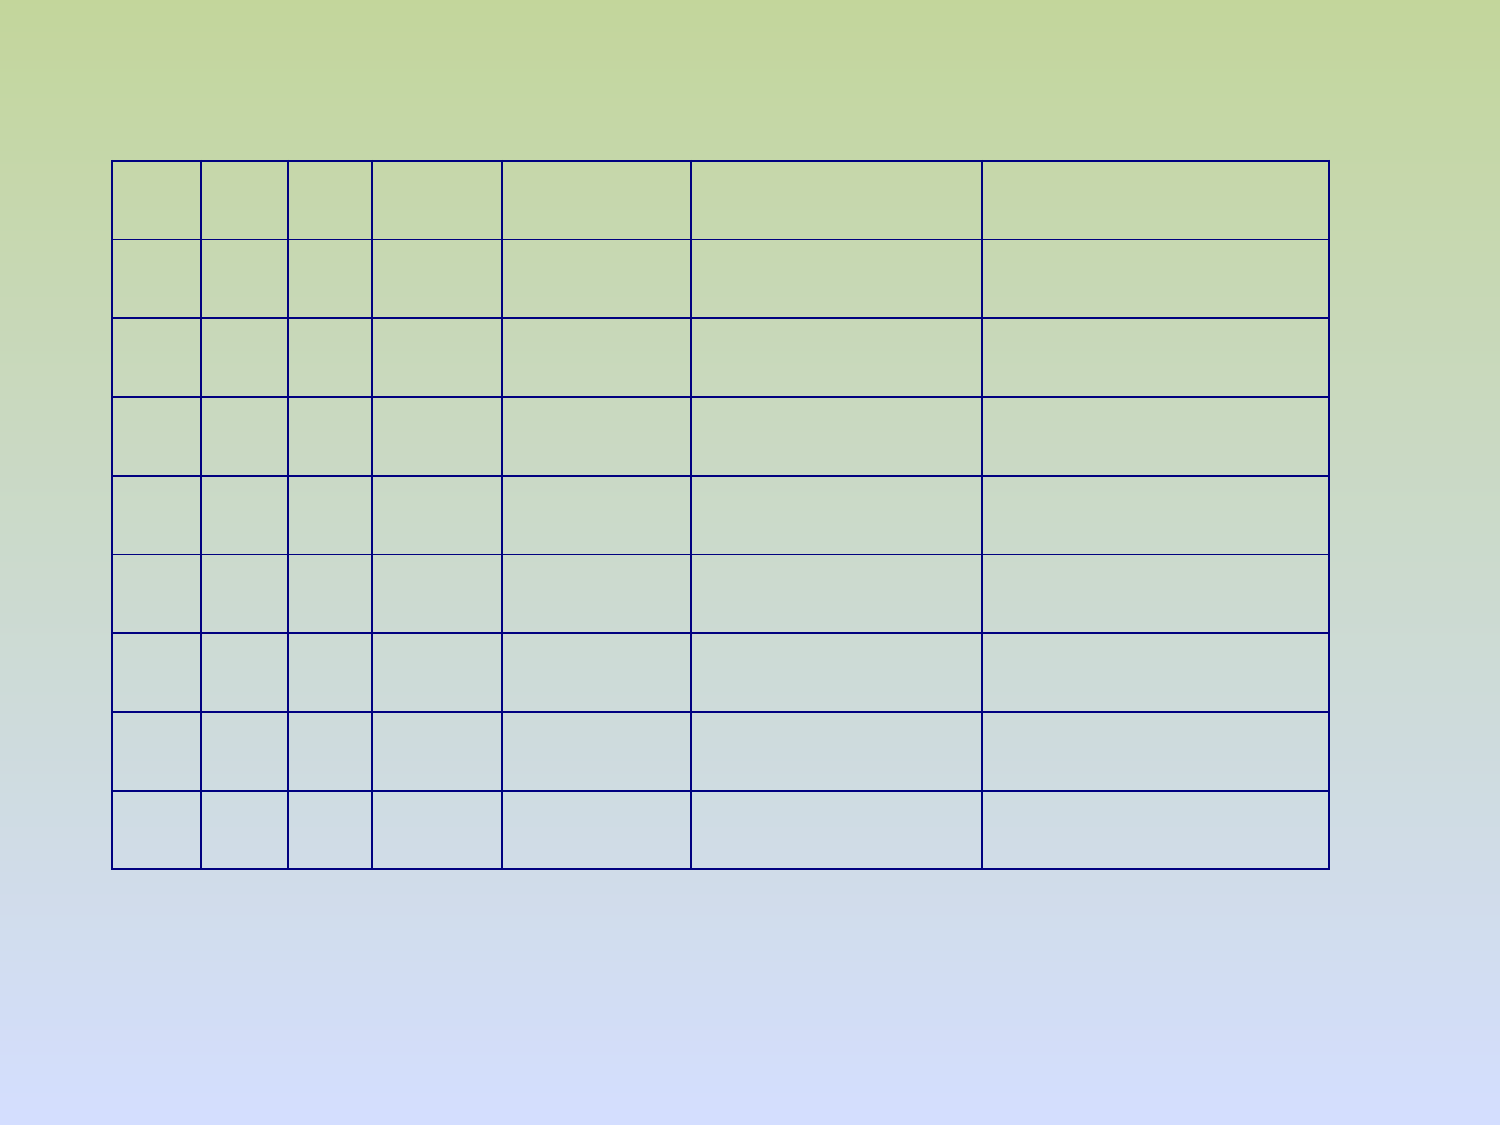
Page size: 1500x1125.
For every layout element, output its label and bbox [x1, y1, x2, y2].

table_cell [692, 555, 981, 632]
table_cell [202, 713, 287, 790]
table_cell [983, 634, 1328, 711]
table_cell [692, 398, 981, 475]
table_cell [692, 240, 981, 317]
table_cell [289, 319, 371, 396]
table_cell [202, 634, 287, 711]
table_cell [373, 240, 501, 317]
table_cell [373, 477, 501, 554]
table_cell [373, 555, 501, 632]
table_cell [113, 477, 200, 554]
table_cell [983, 319, 1328, 396]
table_header [373, 162, 501, 239]
table_cell [289, 634, 371, 711]
table_cell [692, 319, 981, 396]
table_cell [983, 477, 1328, 554]
table_header [503, 162, 690, 239]
table_cell [503, 398, 690, 475]
table_cell [983, 555, 1328, 632]
table_cell [202, 555, 287, 632]
table_header [202, 162, 287, 239]
table_header [692, 162, 981, 239]
table_cell [373, 398, 501, 475]
table_cell [692, 792, 981, 868]
table_cell [289, 398, 371, 475]
table_cell [503, 713, 690, 790]
table_cell [983, 792, 1328, 868]
table_cell [289, 713, 371, 790]
table_header [289, 162, 371, 239]
table_cell [202, 240, 287, 317]
table_cell [289, 240, 371, 317]
table_cell [202, 792, 287, 868]
table_cell [983, 398, 1328, 475]
table_cell [113, 713, 200, 790]
table_header [983, 162, 1328, 239]
table_cell [692, 713, 981, 790]
table_cell [373, 792, 501, 868]
table_cell [113, 555, 200, 632]
table_cell [503, 477, 690, 554]
table_cell [503, 792, 690, 868]
table_cell [202, 398, 287, 475]
table_cell [692, 477, 981, 554]
table_cell [289, 477, 371, 554]
table_cell [202, 319, 287, 396]
table_cell [692, 634, 981, 711]
table_cell [373, 713, 501, 790]
table_cell [983, 240, 1328, 317]
table_cell [113, 398, 200, 475]
table_header [113, 162, 200, 239]
table_cell [202, 477, 287, 554]
table_cell [503, 240, 690, 317]
table_cell [113, 792, 200, 868]
table_cell [503, 634, 690, 711]
table_cell [113, 319, 200, 396]
table_cell [373, 319, 501, 396]
table_cell [113, 634, 200, 711]
table_cell [289, 555, 371, 632]
table_cell [373, 634, 501, 711]
table_cell [289, 792, 371, 868]
table_cell [113, 240, 200, 317]
table_cell [983, 713, 1328, 790]
table_cell [503, 555, 690, 632]
table_cell [503, 319, 690, 396]
